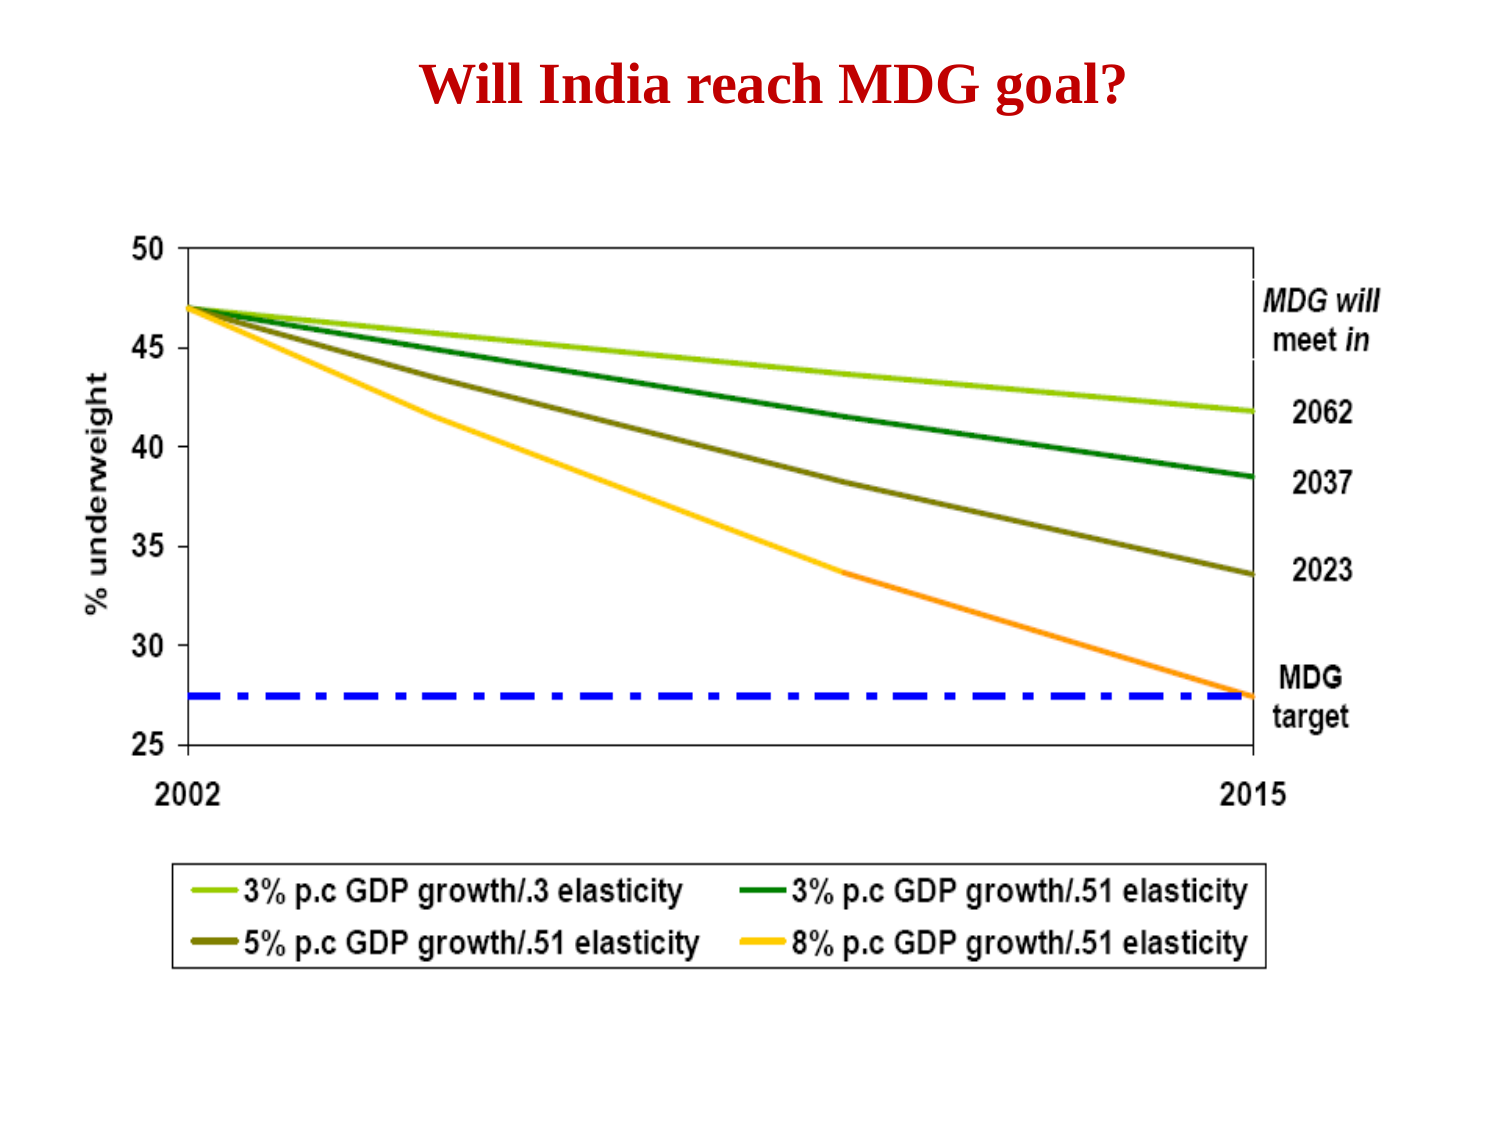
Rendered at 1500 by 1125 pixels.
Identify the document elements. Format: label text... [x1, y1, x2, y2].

picture [61, 199, 1439, 976]
text_box Will India reach MDG goal? [403, 37, 1144, 123]
